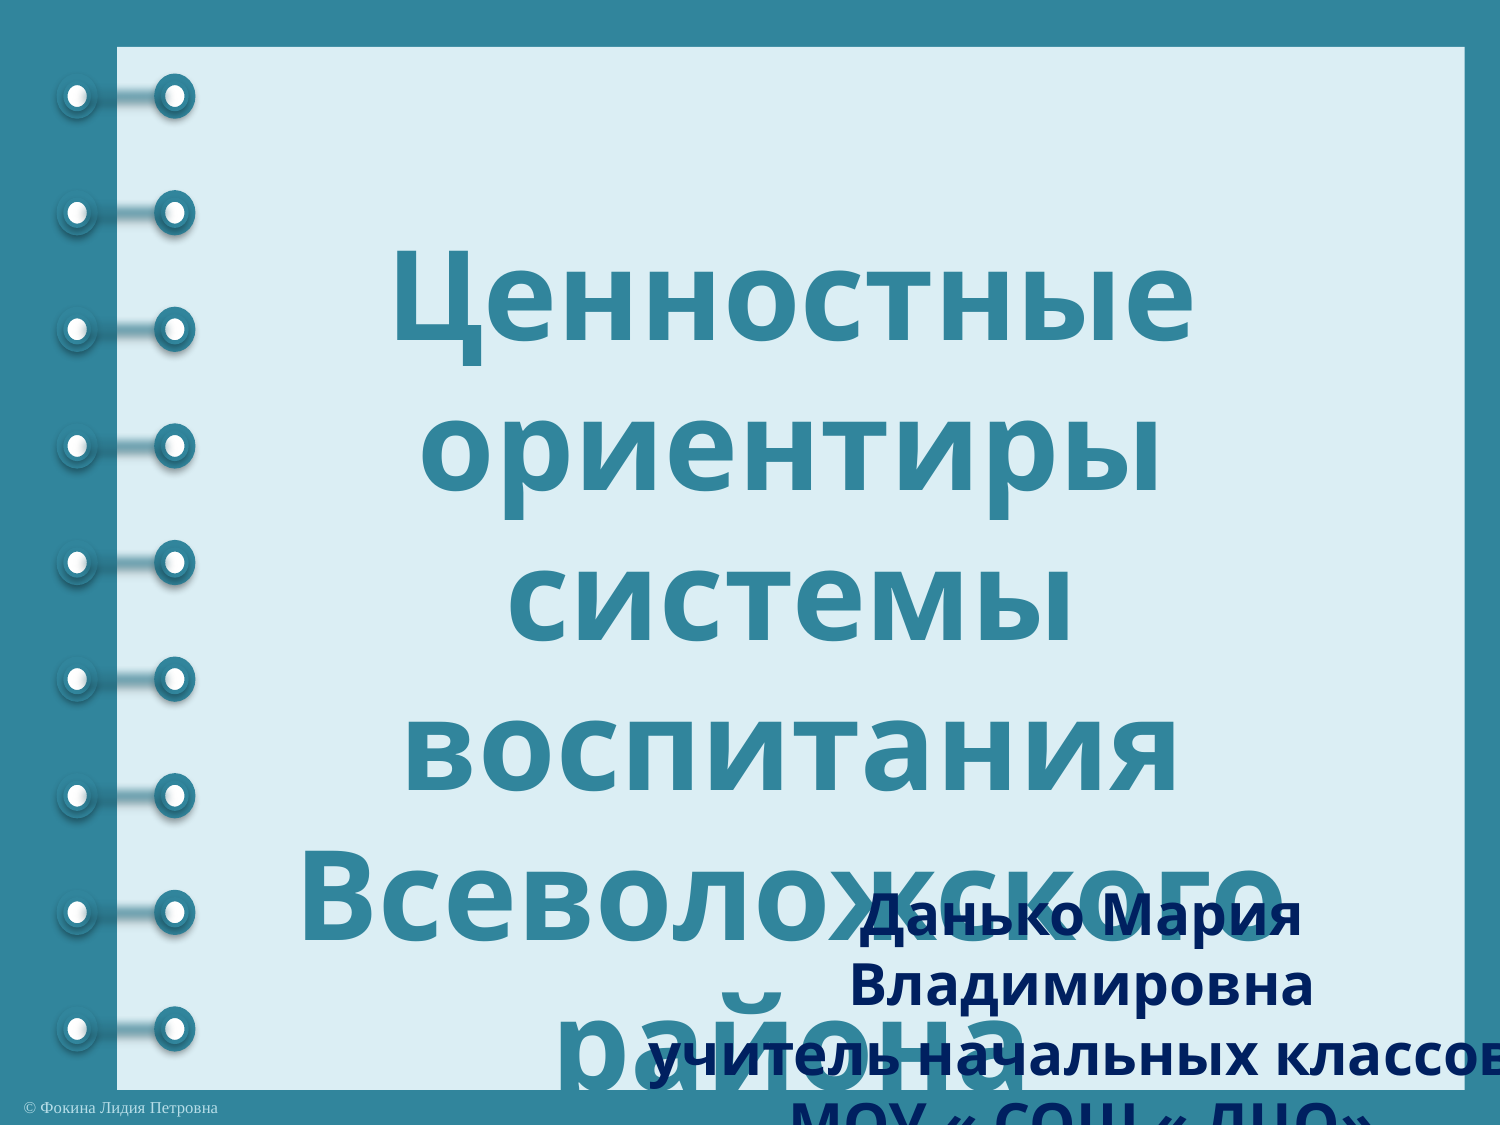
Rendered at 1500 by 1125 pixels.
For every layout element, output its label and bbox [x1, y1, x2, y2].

text_box [123, 207, 1500, 1097]
